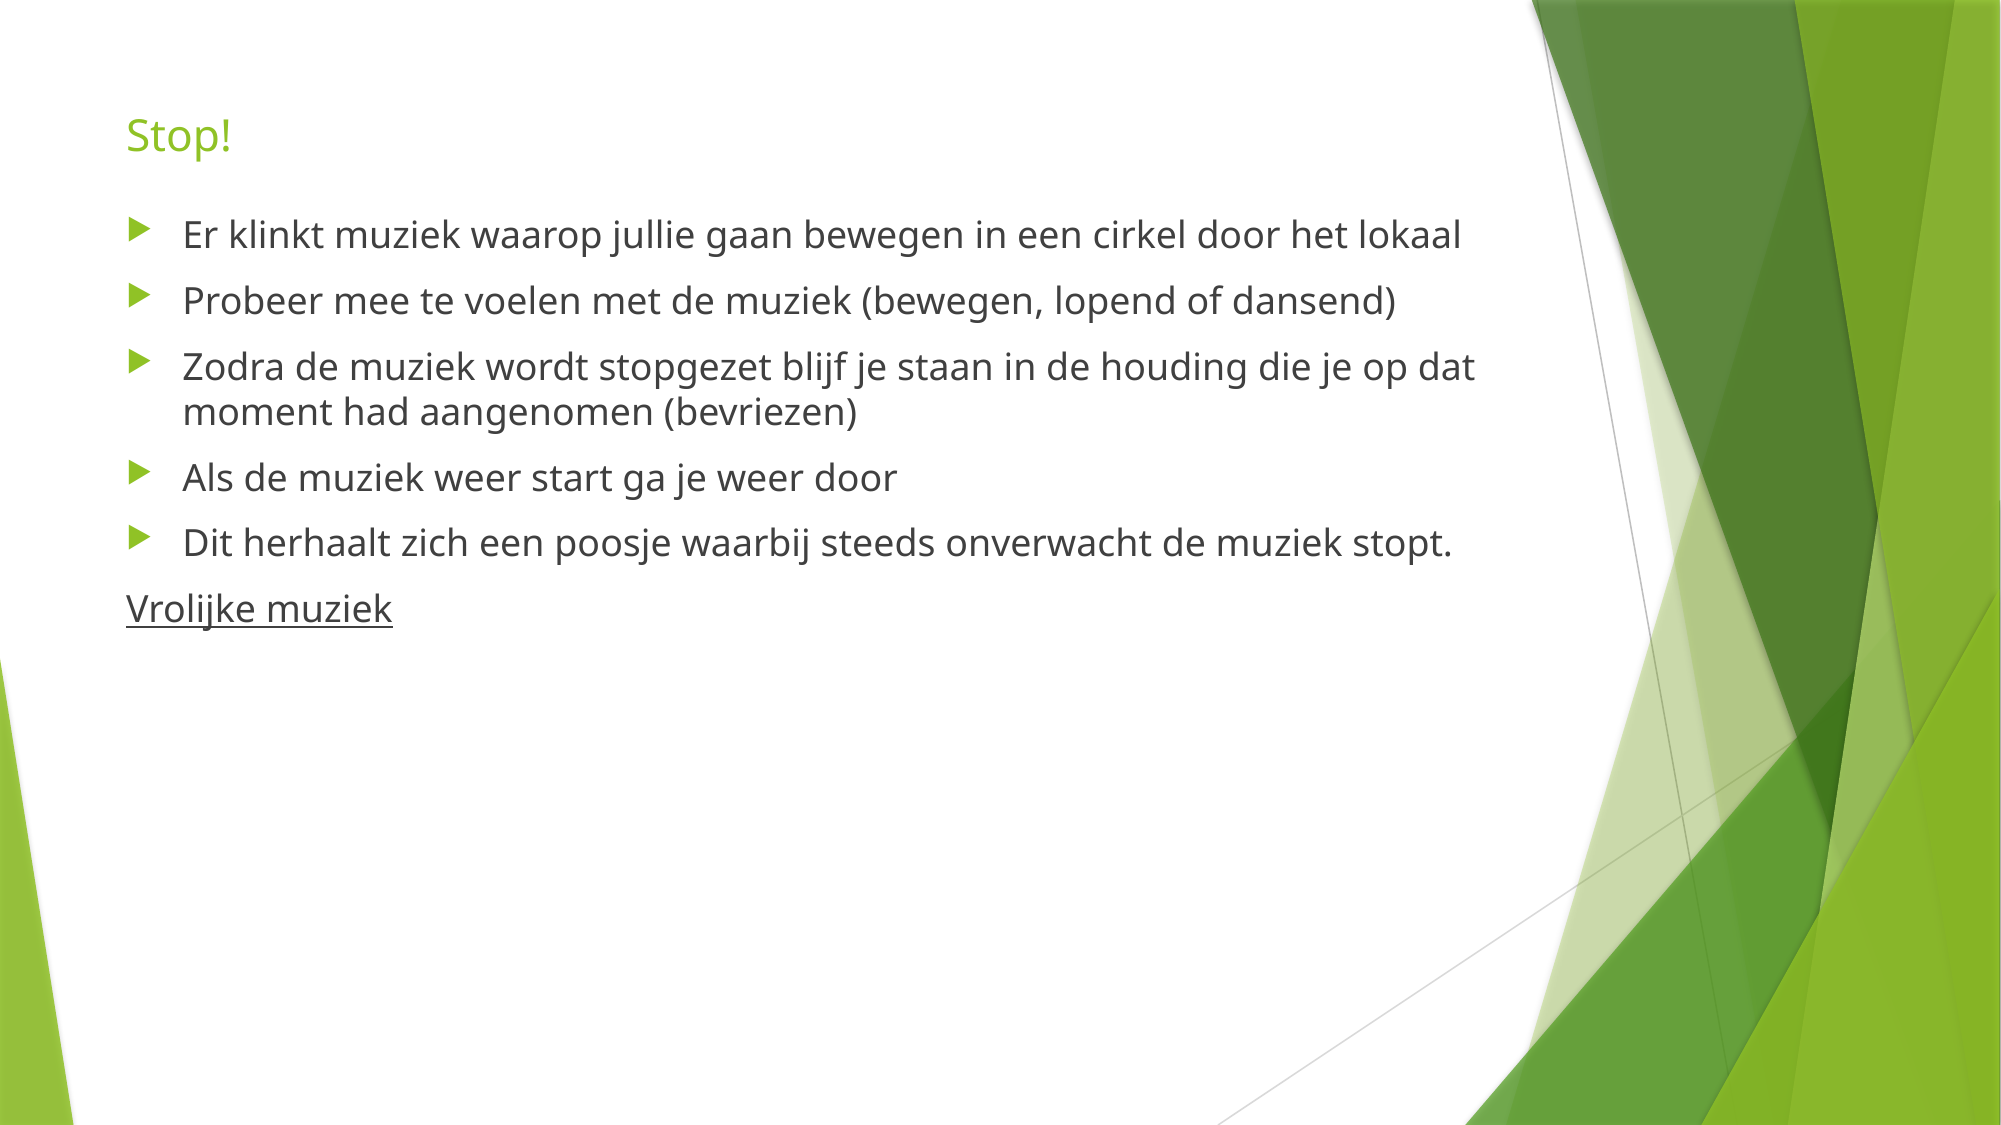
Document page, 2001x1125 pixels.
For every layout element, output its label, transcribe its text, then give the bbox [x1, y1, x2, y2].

list Er klinkt muziek waarop jullie gaan bewegen in een cirkel door het lokaal Probeer mee te voelen met de muziek (bewegen, lopend of dansend) Zodra de muziek wordt stopgezet blijf je staan in de houding die je op dat moment had aangenomen (bevriezen) Als de muziek weer start ga je weer door Dit herhaalt zich een poosje waarbij steeds onverwacht de muziek stopt. Vrolijke muziek [111, 203, 1522, 841]
title Stop! [111, 99, 1522, 203]
